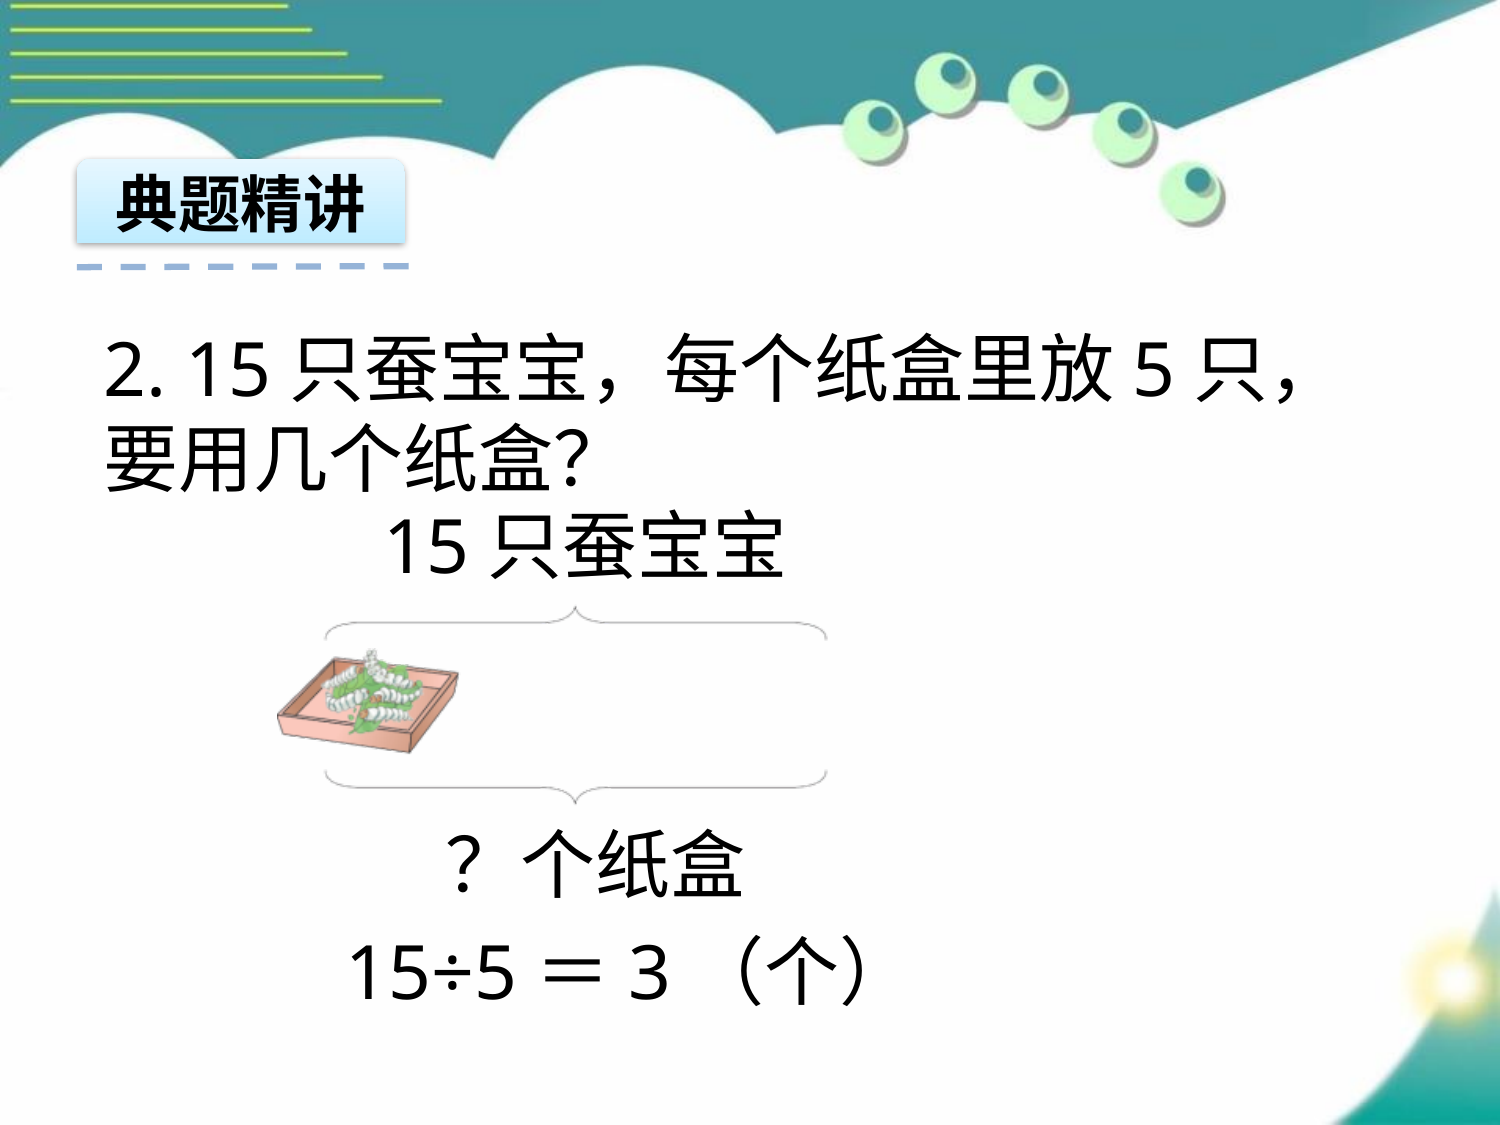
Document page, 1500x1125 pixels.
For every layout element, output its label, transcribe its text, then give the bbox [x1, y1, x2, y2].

text_box ？个纸盒 [407, 813, 784, 916]
text_box 典题精讲 [76, 157, 406, 245]
text_box 15只蚕宝宝 [312, 491, 858, 597]
text_box 2. 15只蚕宝宝，每个纸盒里放5只，要用几个纸盒？ [88, 314, 1400, 510]
picture [0, 0, 1500, 1125]
text_box 15÷5＝3（个） [330, 916, 930, 1022]
